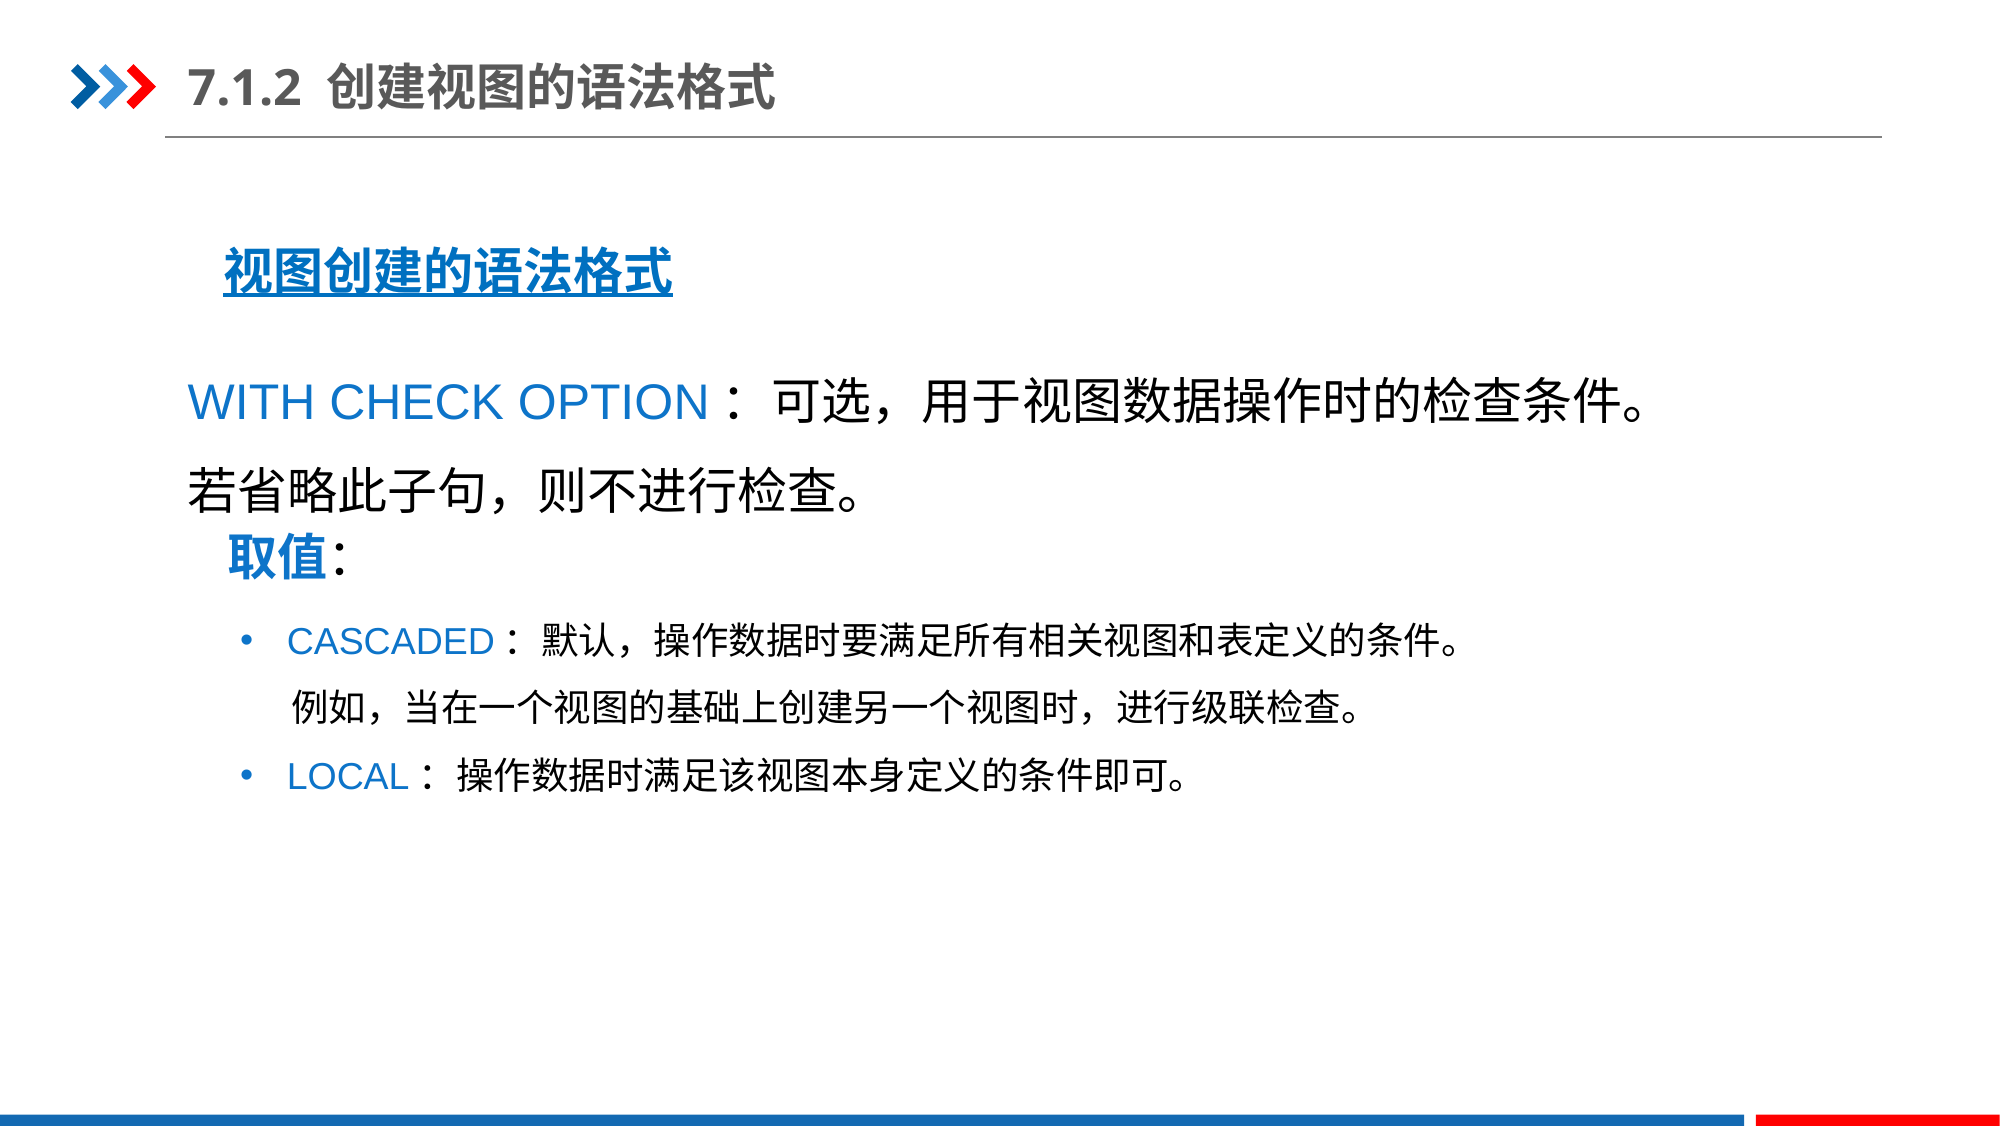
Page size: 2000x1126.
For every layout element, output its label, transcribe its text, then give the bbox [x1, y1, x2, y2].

text_box 7.1.2 创建视图的语法格式 [187, 43, 827, 127]
text_box 视图创建的语法格式 [208, 231, 781, 307]
text_box CASCADED：默认，操作数据时要满足所有相关视图和表定义的条件。 例如，当在一个视图的基础上创建另一个视图时，进行级联检查。 LOCAL：操作数据时满足该视图本身定义的条件即可。 [225, 587, 1895, 872]
text_box 取值： [212, 518, 692, 597]
text_box WITH CHECK OPTION：可选，用于视图数据操作时的检查条件。 若省略此子句，则不进行检查。 [173, 331, 1691, 529]
